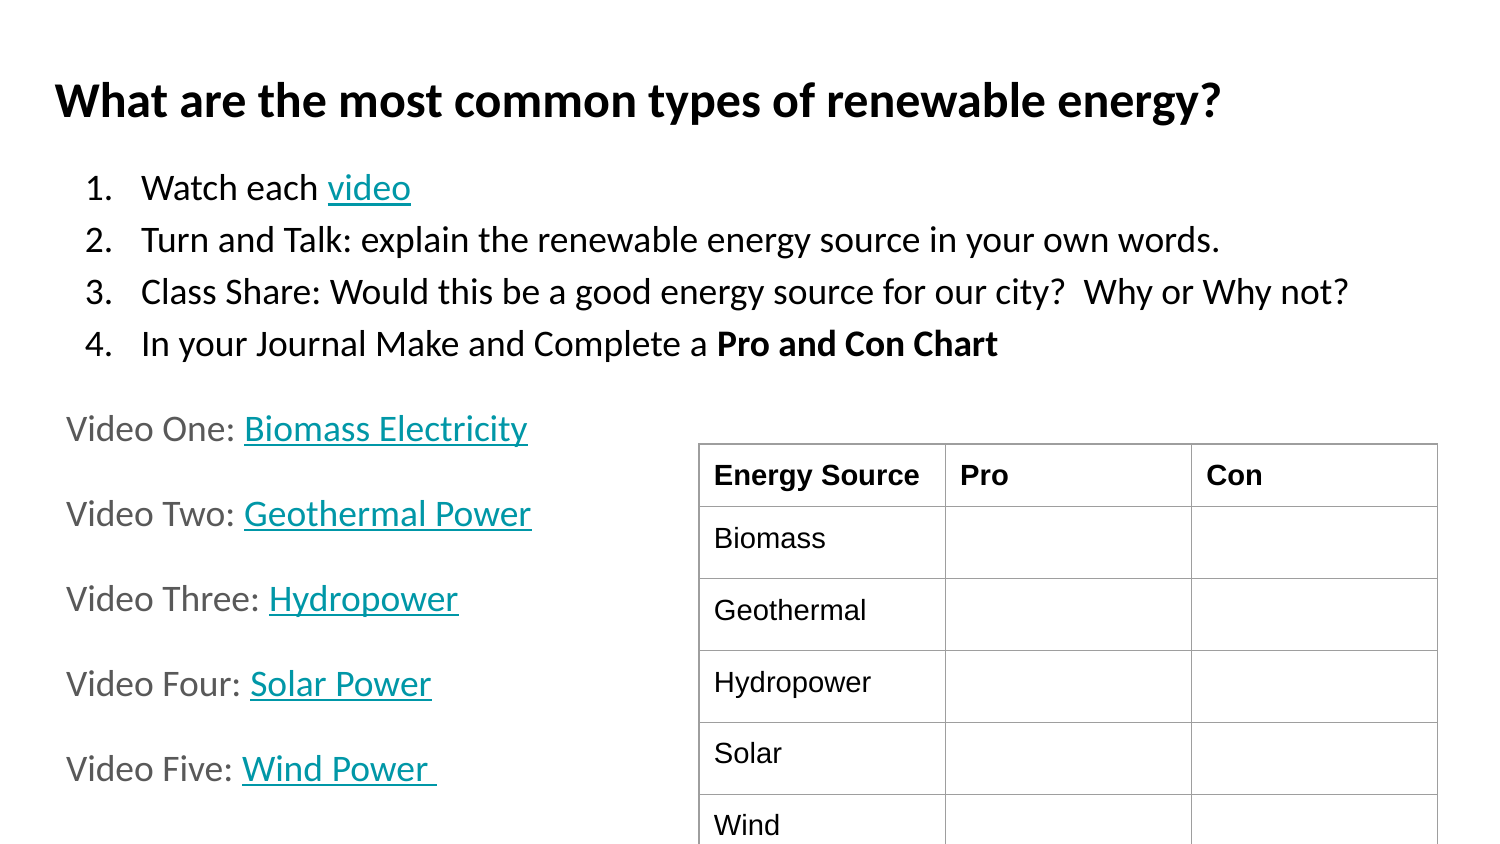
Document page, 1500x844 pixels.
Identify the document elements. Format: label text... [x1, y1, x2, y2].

table_cell Biomass [700, 507, 945, 578]
table_header Pro [946, 445, 1191, 506]
table_header Energy Source [700, 445, 945, 506]
table_cell [1192, 651, 1437, 722]
table_cell Solar [700, 723, 945, 794]
table_header Con [1192, 445, 1437, 506]
table_cell [946, 579, 1191, 650]
table_cell Wind [700, 795, 945, 844]
table_cell [946, 795, 1191, 844]
table_cell [1192, 795, 1437, 844]
table_cell [1192, 507, 1437, 578]
table_cell Geothermal [700, 579, 945, 650]
table_cell [946, 723, 1191, 794]
table_cell [1192, 723, 1437, 794]
title What are the most common types of renewable energy? [39, 44, 1466, 139]
list Watch each video Turn and Talk: explain the renewable energy source in your own words. Class Share: Would this be a good energy source for our city? Why or Why not? In your Journal Make and Complete a Pro and Con Chart Video One: Biomass Electricity Video Two: Geothermal Power Video Three: Hydropower Video Four: Solar Power Video Five: Wind Power [51, 141, 1449, 703]
table_cell [1192, 579, 1437, 650]
table_cell [946, 651, 1191, 722]
table_cell Hydropower [700, 651, 945, 722]
table_cell [946, 507, 1191, 578]
